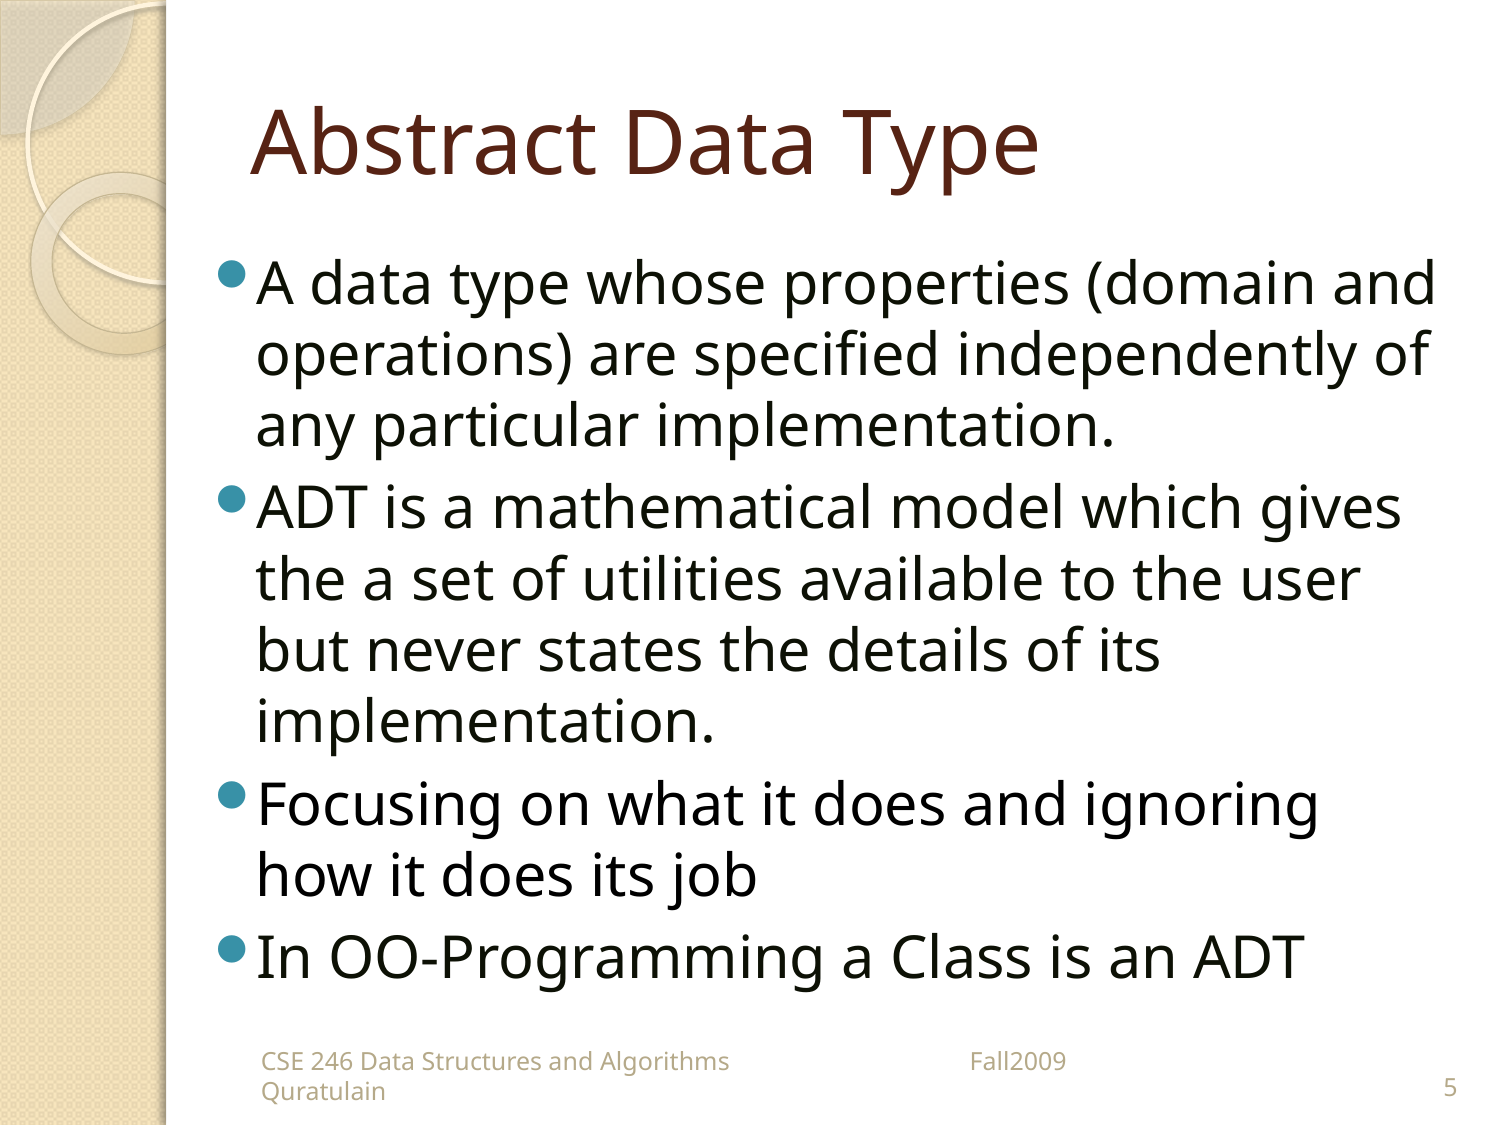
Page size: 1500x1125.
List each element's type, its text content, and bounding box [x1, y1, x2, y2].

footer CSE 246 Data Structures and Algorithms Fall2009 Quratulain [246, 1034, 1413, 1113]
list A data type whose properties (domain and operations) are specified independently of any particular implementation. ADT is a mathematical model which gives the a set of utilities available to the user but never states the details of its implementation. Focusing on what it does and ignoring how it does its job In OO-Programming a Class is an ADT [187, 237, 1466, 1025]
slide_number 5 [1413, 1034, 1488, 1113]
title Abstract Data Type [235, 45, 1466, 233]
